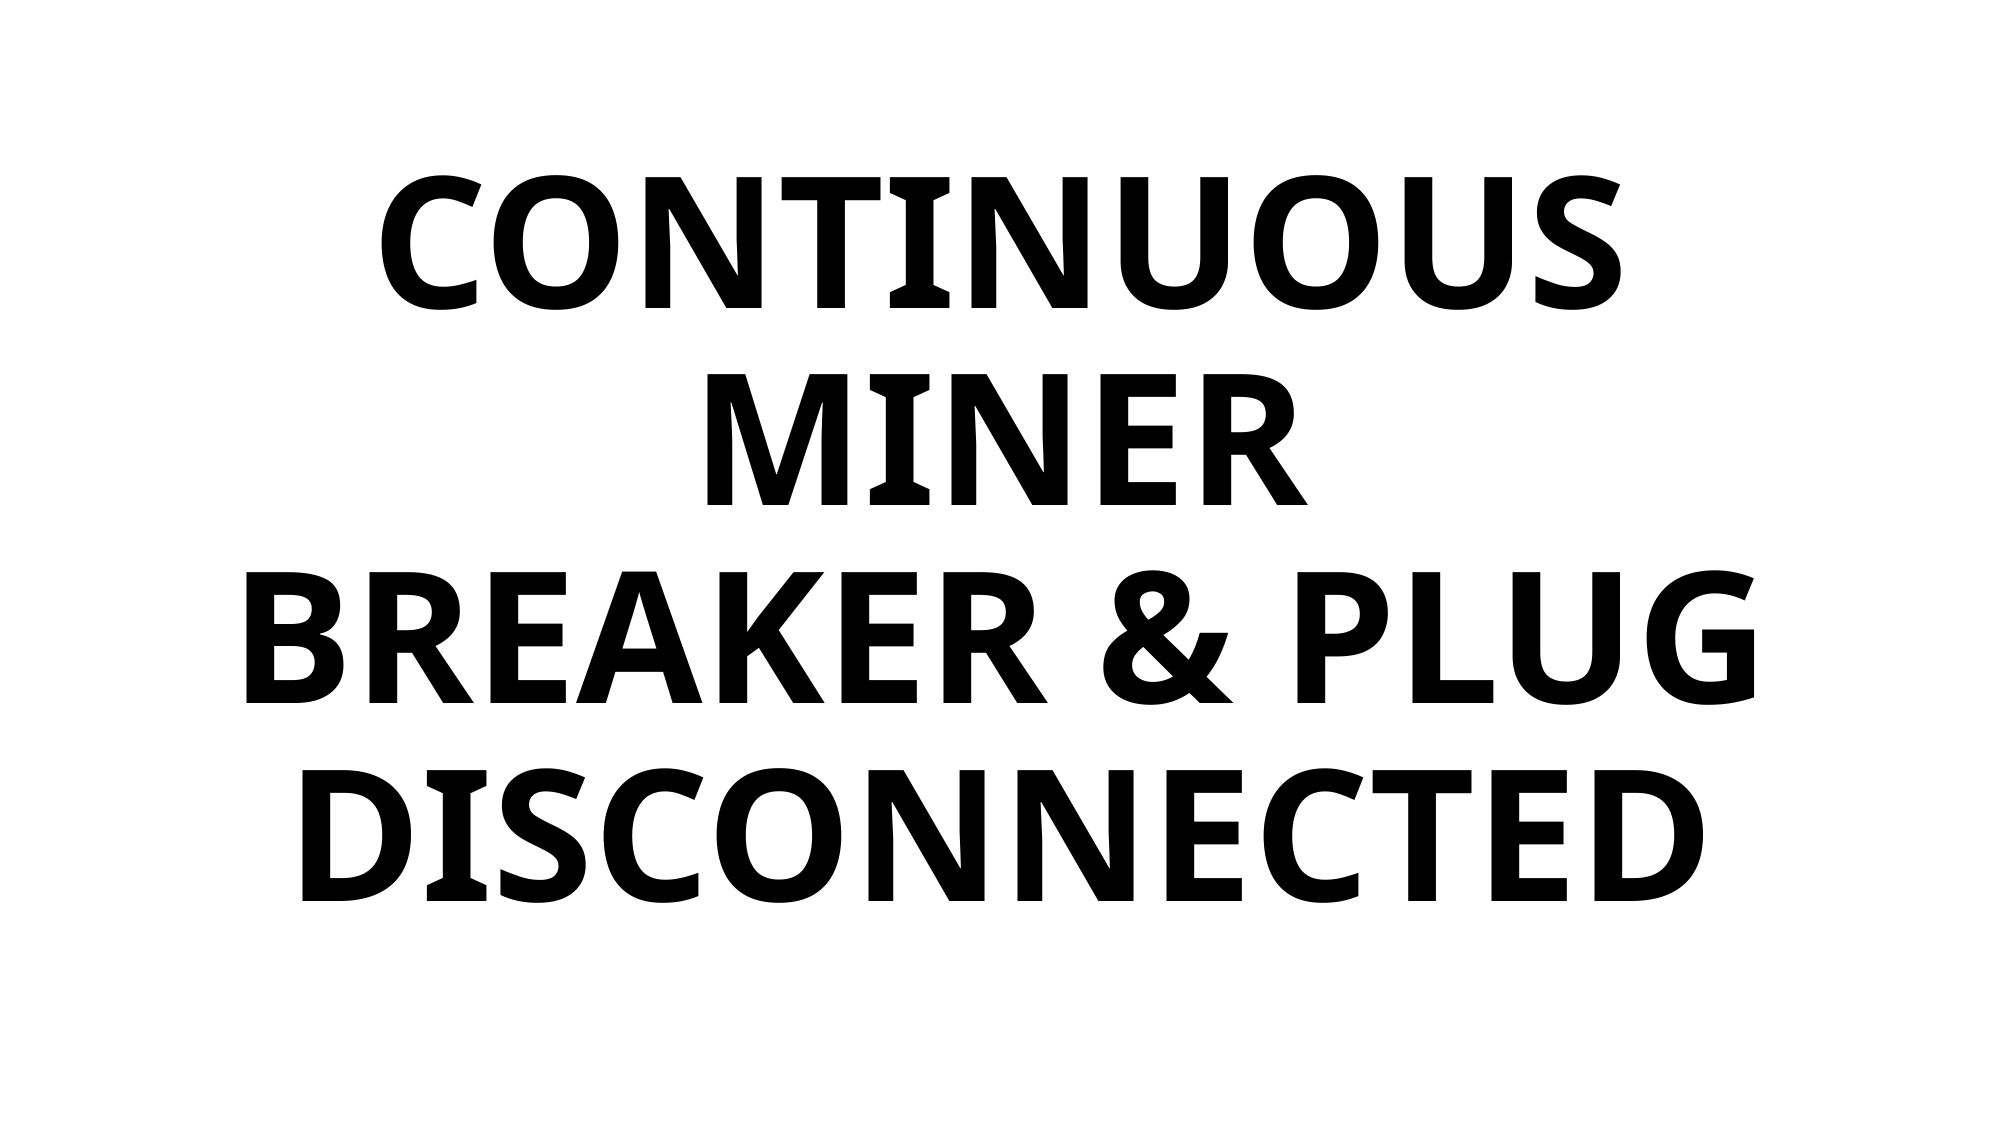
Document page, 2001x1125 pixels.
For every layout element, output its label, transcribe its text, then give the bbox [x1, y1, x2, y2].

title CONTINUOUS MINER BREAKER & PLUG DISCONNECTED [137, 59, 1863, 1031]
